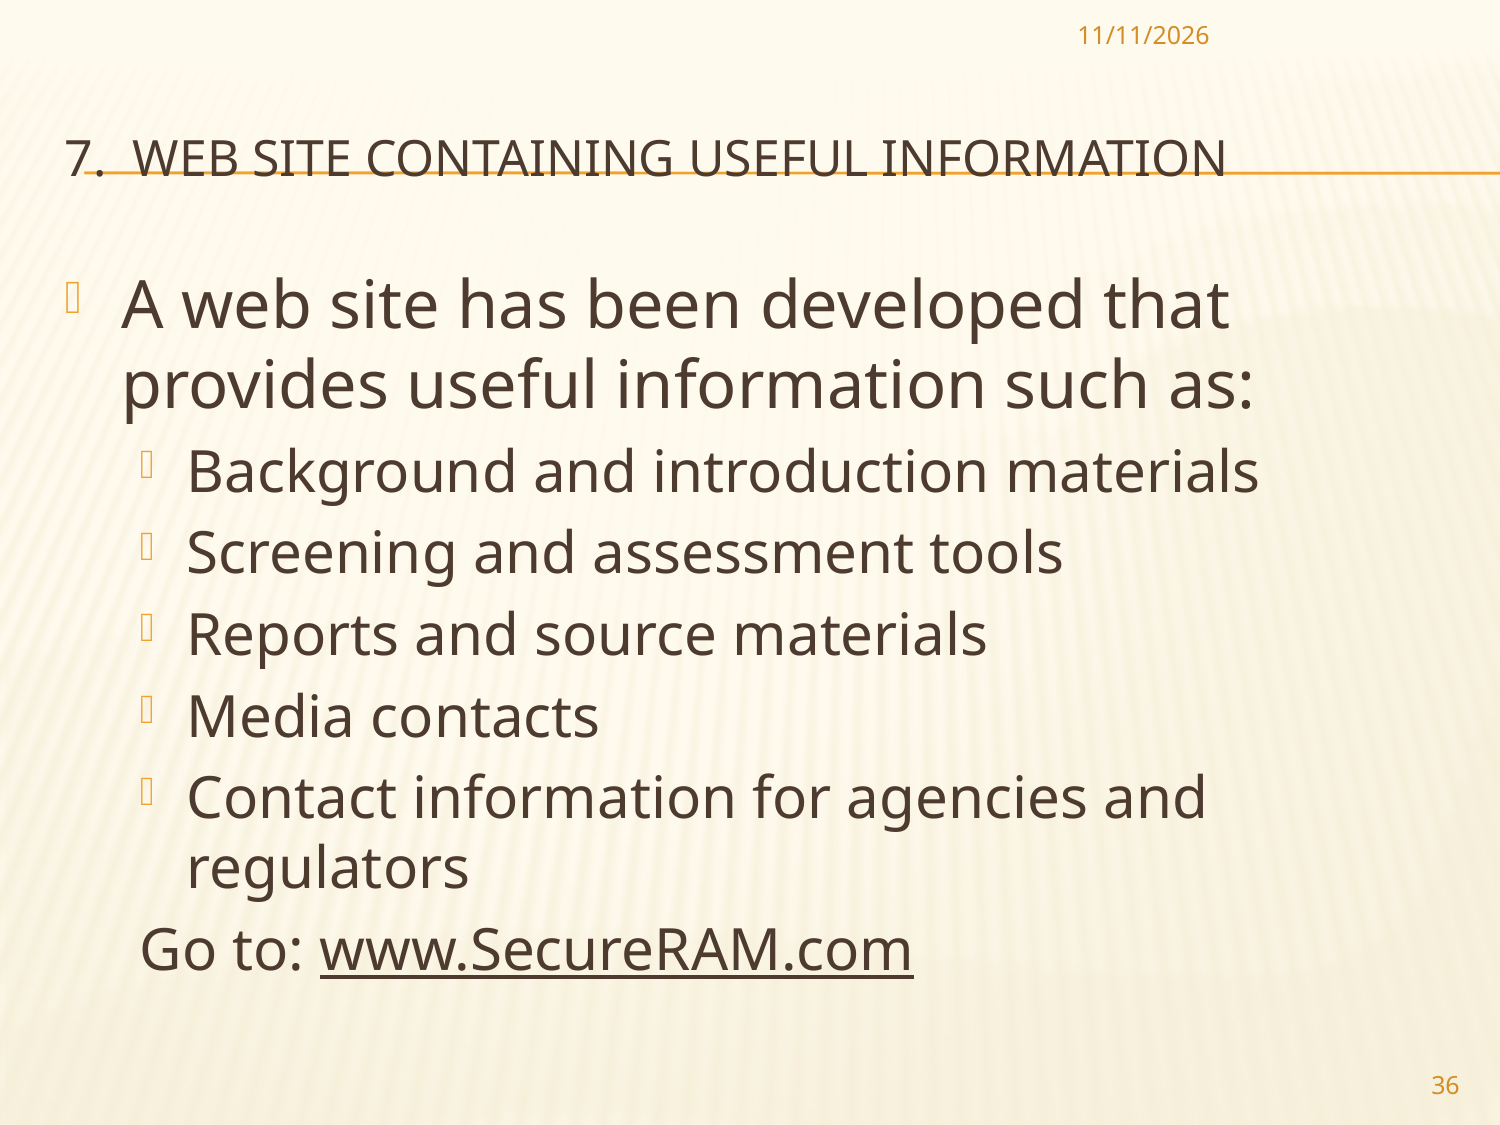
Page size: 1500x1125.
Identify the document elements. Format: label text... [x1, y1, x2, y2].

list A web site has been developed that provides useful information such as: Background and introduction materials Screening and assessment tools Reports and source materials Media contacts Contact information for agencies and regulators Go to: www.SecureRAM.com [50, 254, 1475, 998]
title 7. Web Site Containing Useful Information [50, 87, 1475, 225]
slide_number 36 [1350, 1061, 1475, 1103]
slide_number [1062, 12, 1475, 60]
